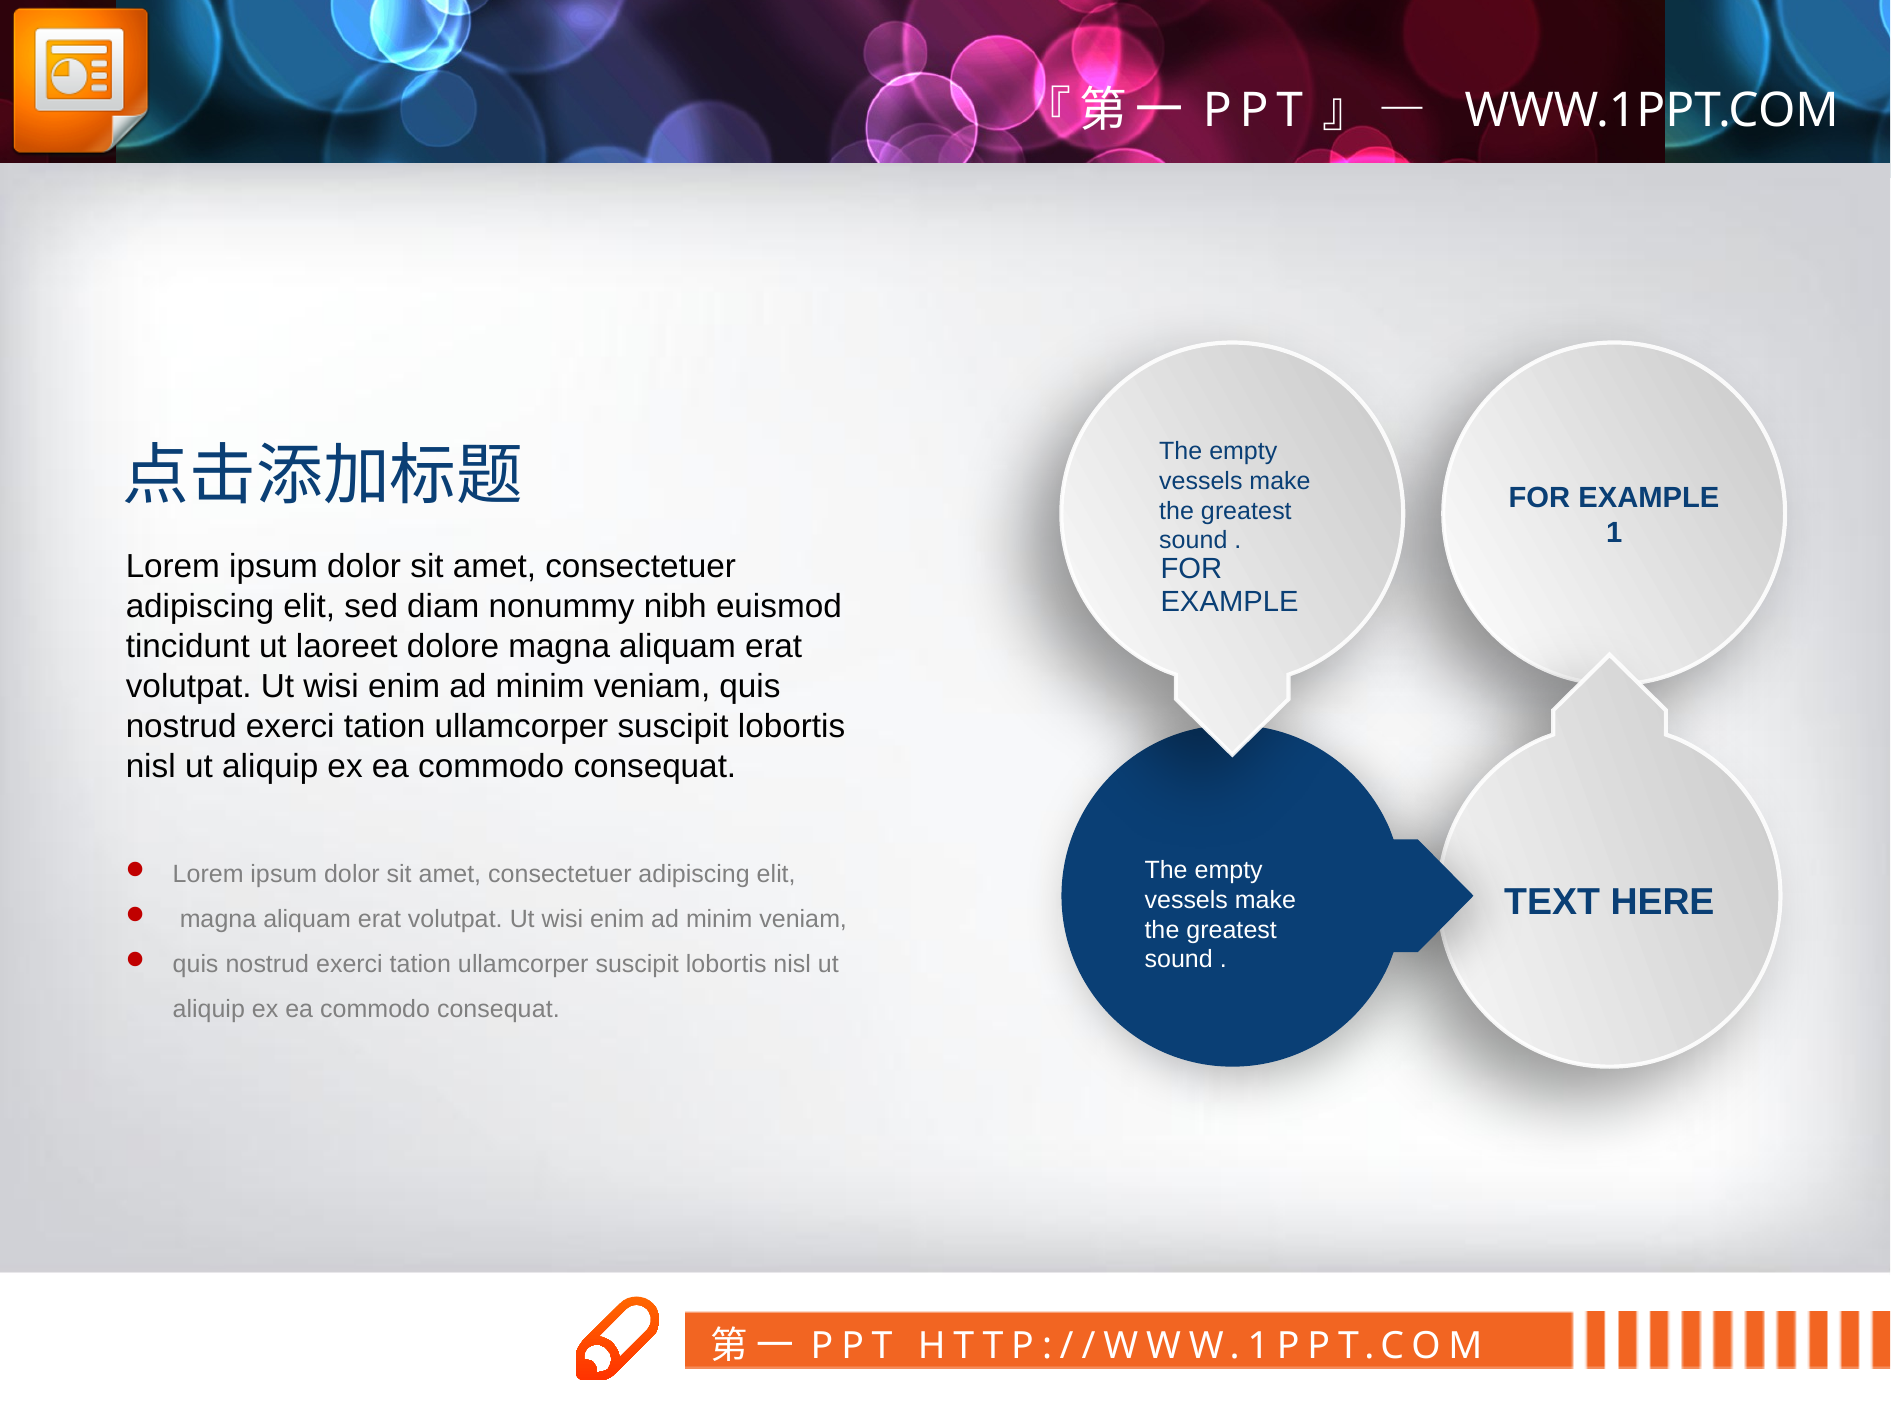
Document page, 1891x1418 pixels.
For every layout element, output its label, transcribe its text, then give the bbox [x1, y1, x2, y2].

text_box The empty vessels make the greatest sound . [1144, 426, 1359, 562]
text_box Lorem ipsum dolor sit amet, consectetuer adipiscing elit, magna aliquam erat volutpat. Ut wisi enim ad minim veniam, quis nostrud exerci tation ullamcorper suscipit lobortis nisl ut aliquip ex ea commodo consequat. [111, 835, 877, 1030]
text_box Lorem ipsum dolor sit amet, consectetuer adipiscing elit, sed diam nonummy nibh euismod tincidunt ut laoreet dolore magna aliquam erat volutpat. Ut wisi enim ad minim veniam, quis nostrud exerci tation ullamcorper suscipit lobortis nisl ut aliquip ex ea commodo consequat. [111, 537, 877, 792]
text_box [1449, 654, 1781, 1067]
picture [685, 1311, 1891, 1369]
picture [0, 0, 1891, 1275]
text_box The empty vessels make the greatest sound . [1129, 845, 1344, 981]
text_box [1061, 742, 1474, 1067]
text_box TEXT HERE [1489, 872, 1730, 930]
text_box FOR EXAMPLE [1145, 543, 1360, 625]
text_box [1061, 342, 1404, 755]
text_box FOR EXAMPLE 1 [1443, 342, 1786, 683]
text_box 点击添加标题 [108, 424, 539, 520]
